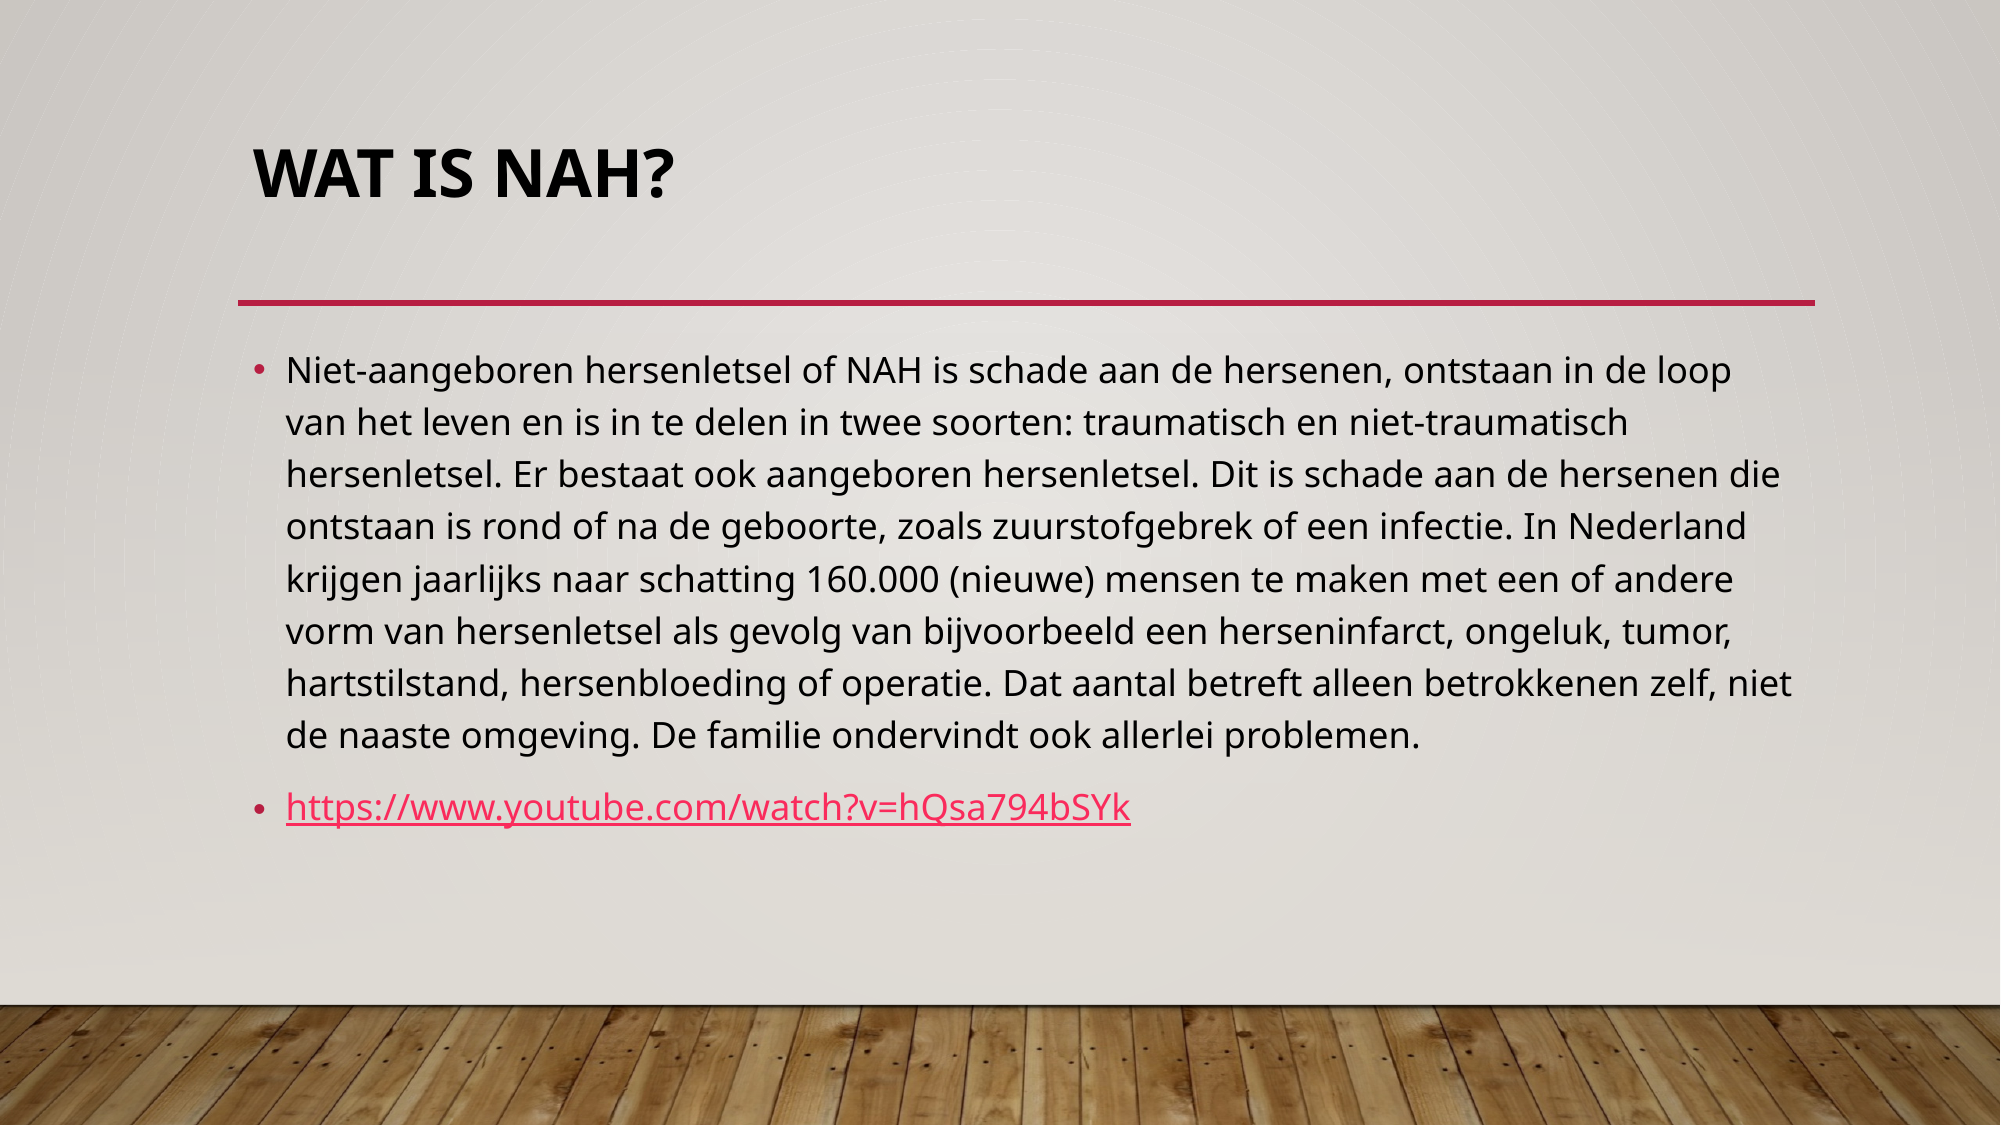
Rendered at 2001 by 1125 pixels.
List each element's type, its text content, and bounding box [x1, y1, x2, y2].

title Wat is Nah? [238, 131, 1814, 305]
picture [0, 1005, 2000, 1125]
list Niet-aangeboren hersenletsel of NAH is schade aan de hersenen, ontstaan in de loop van het leven en is in te delen in twee soorten: traumatisch en niet-traumatisch hersenletsel. Er bestaat ook aangeboren hersenletsel. Dit is schade aan de hersenen die ontstaan is rond of na de geboorte, zoals zuurstofgebrek of een infectie. In Nederland krijgen jaarlijks naar schatting 160.000 (nieuwe) mensen te maken met een of andere vorm van hersenletsel als gevolg van bijvoorbeeld een herseninfarct, ongeluk, tumor, hartstilstand, hersenbloeding of operatie. Dat aantal betreft alleen betrokkenen zelf, niet de naaste omgeving. De familie ondervindt ook allerlei problemen. https://www.youtube.com/watch?v=hQsa794bSYk [238, 330, 1814, 897]
